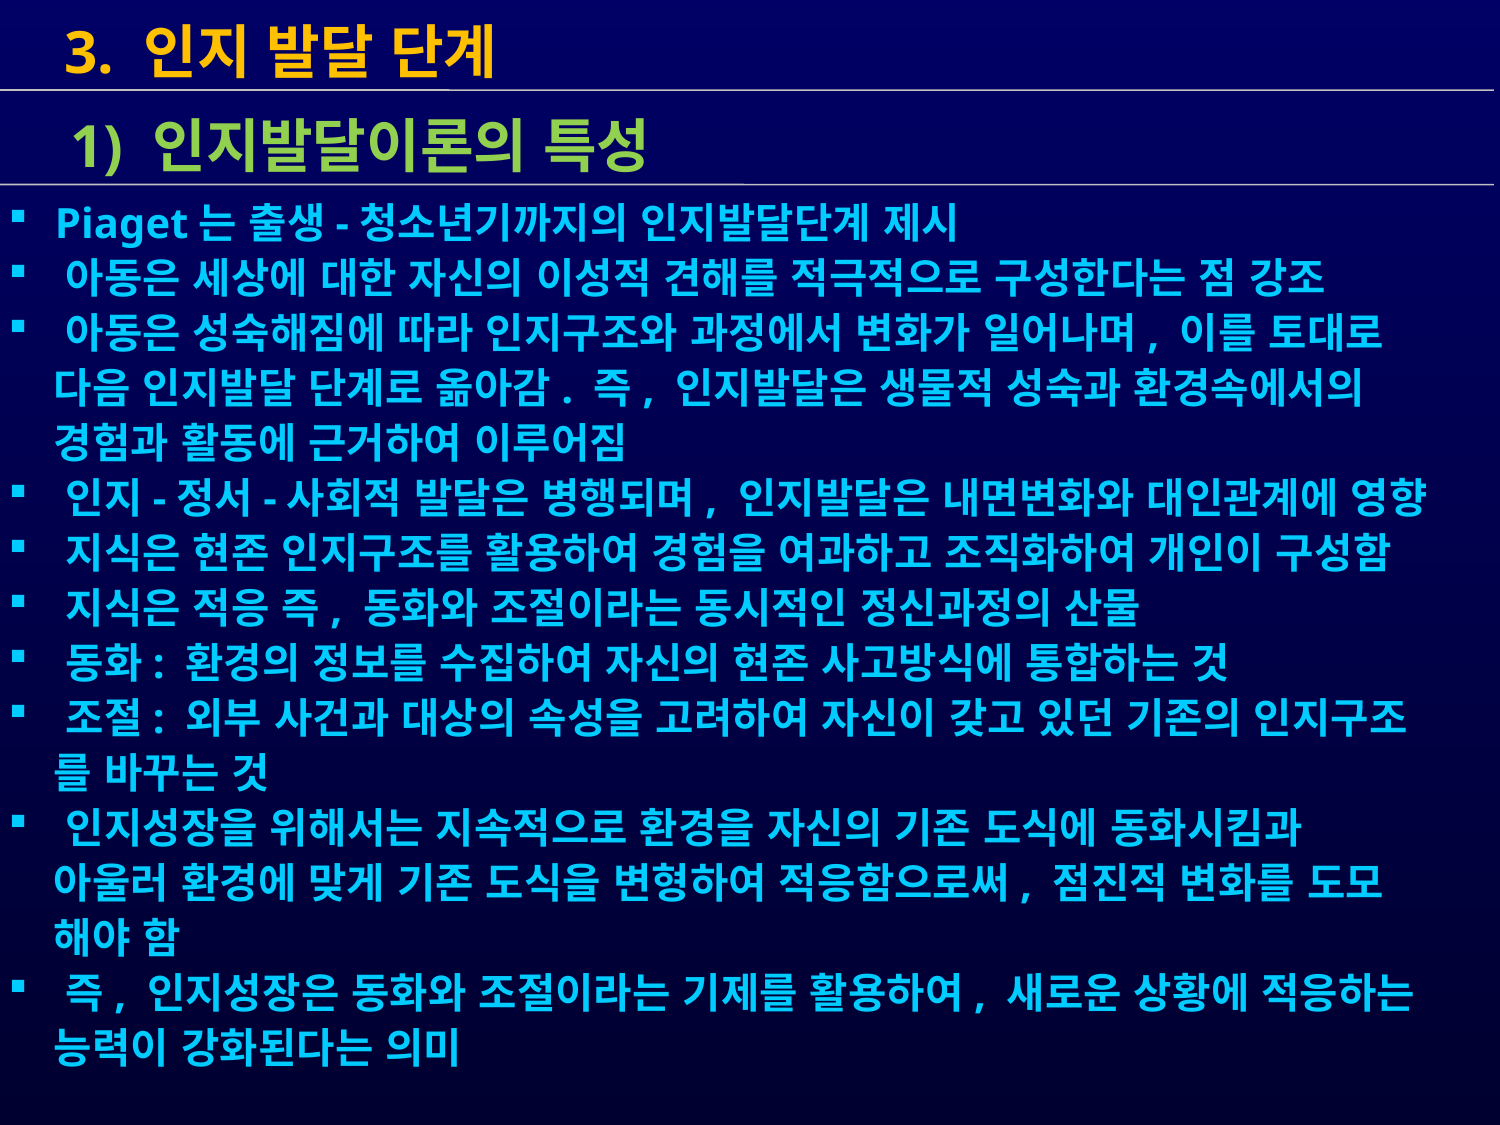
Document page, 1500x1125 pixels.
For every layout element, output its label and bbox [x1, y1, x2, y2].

text_box [0, 6, 1500, 1082]
